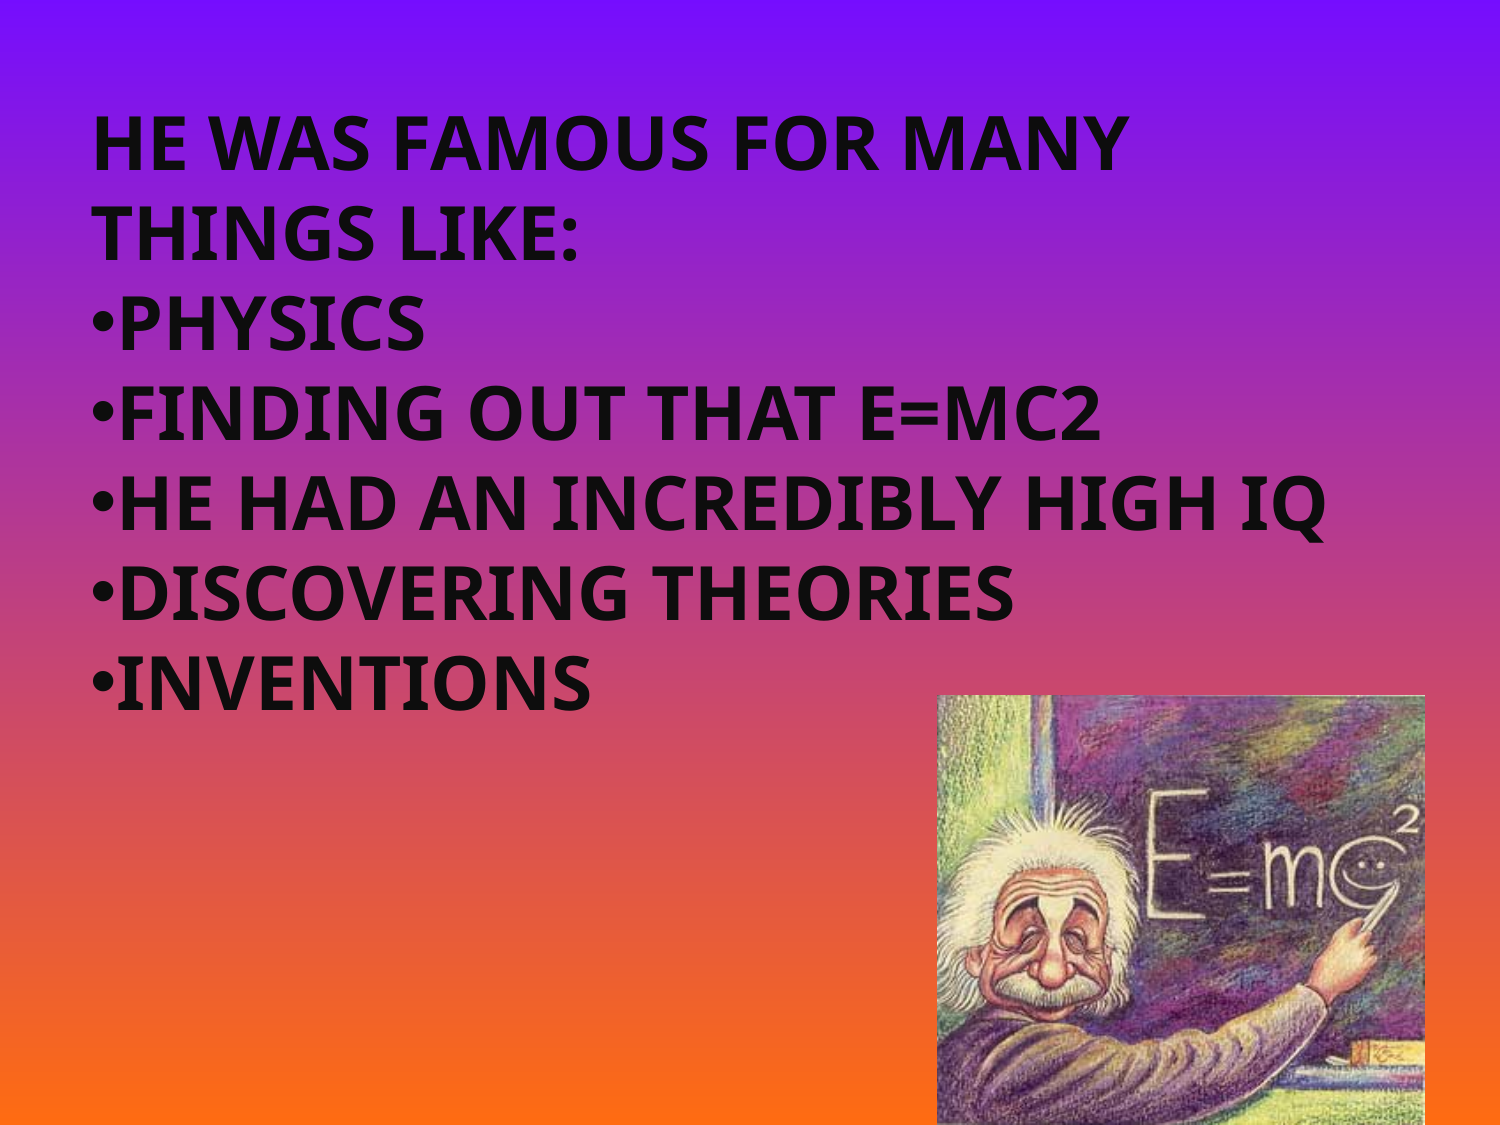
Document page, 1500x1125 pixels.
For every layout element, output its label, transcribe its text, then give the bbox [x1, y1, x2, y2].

picture [937, 694, 1426, 1125]
text_box He was famous for many things like: Physics Finding out that E=mc2 He had an incredibly high IQ Discovering theories inventions [74, 87, 1413, 733]
